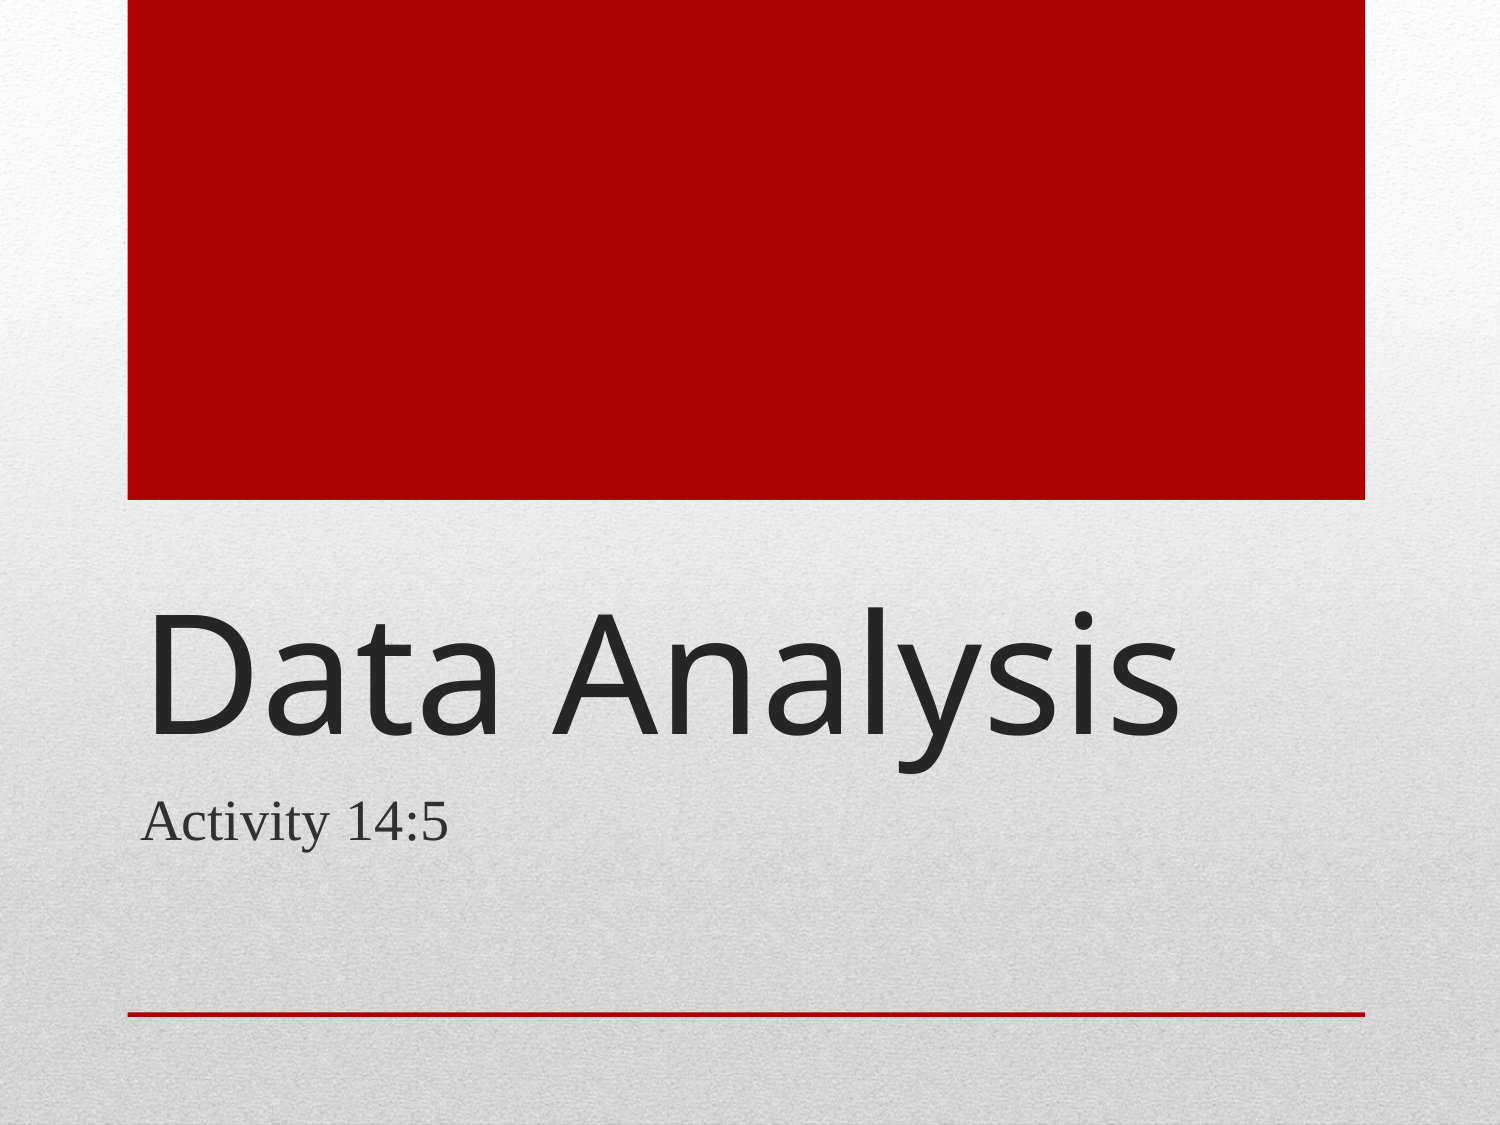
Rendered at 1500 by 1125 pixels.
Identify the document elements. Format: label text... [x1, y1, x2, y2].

subtitle Activity 14:5 [125, 774, 1250, 938]
title Data Analysis [125, 525, 1363, 775]
